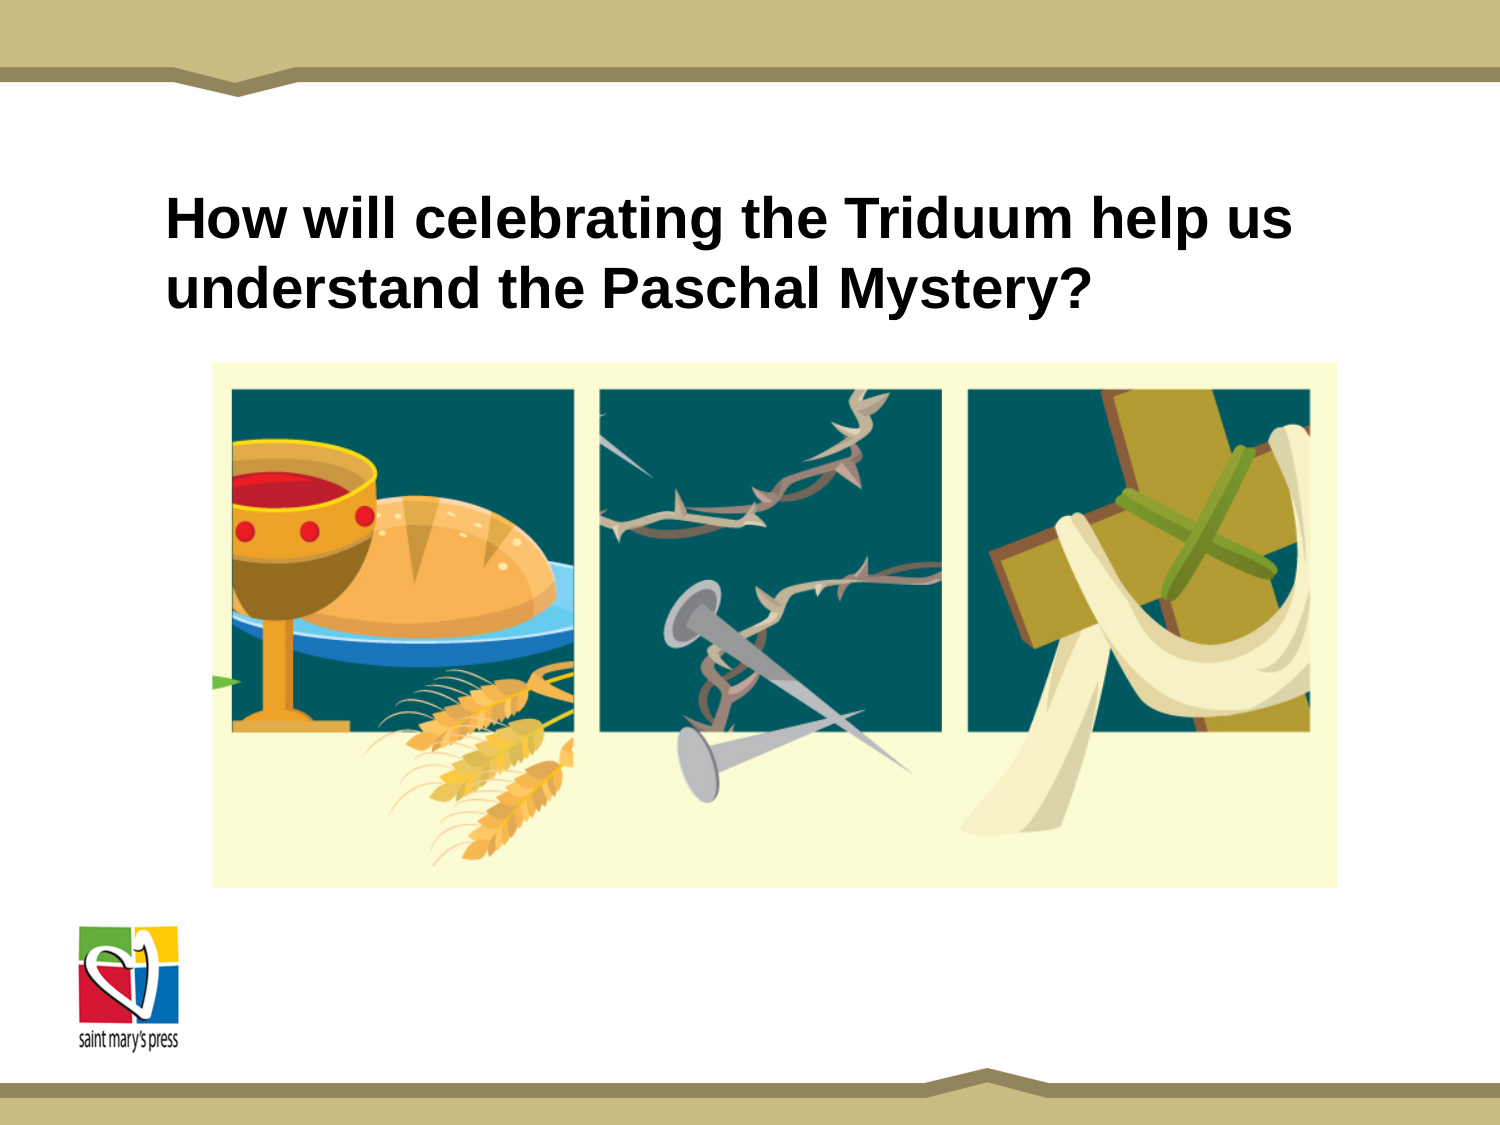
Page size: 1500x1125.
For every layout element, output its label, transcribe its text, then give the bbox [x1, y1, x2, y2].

title How will celebrating the Triduum help us understand the Paschal Mystery? [150, 187, 1500, 313]
picture [0, 0, 1500, 1125]
